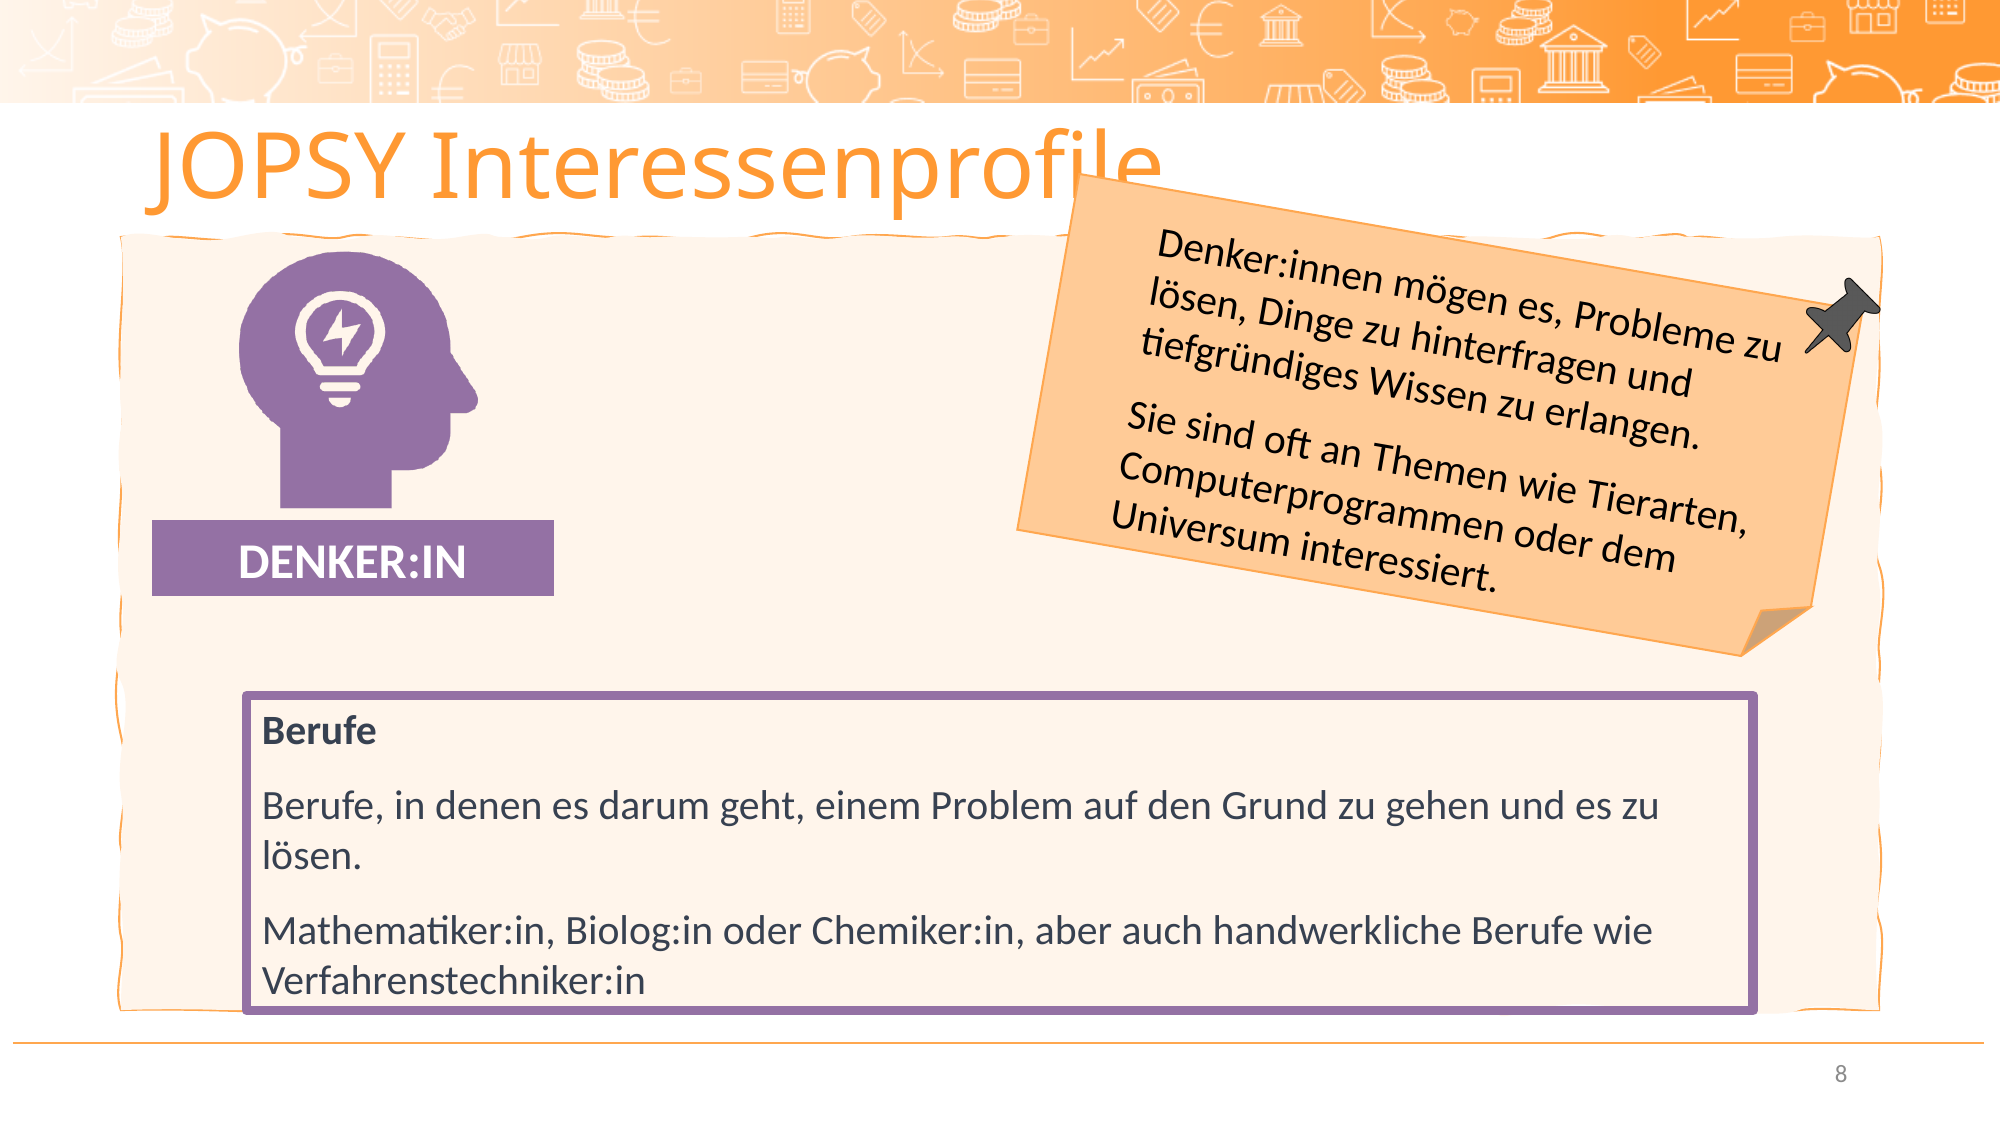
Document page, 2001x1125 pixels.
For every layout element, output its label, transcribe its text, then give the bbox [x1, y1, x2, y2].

picture [1792, 265, 1893, 366]
picture [189, 233, 527, 539]
title JOPSY Interessenprofile [137, 86, 1863, 253]
text_box Denker:innen mögen es, Probleme zu lösen, Dinge zu hinterfragen und tiefgründiges Wissen zu erlangen. Sie sind oft an Themen wie Tierarten, Computerprogrammen oder dem Universum interessiert. [1016, 172, 1854, 658]
text_box [114, 233, 1885, 1014]
text_box [1494, 1011, 1530, 1017]
text_box Berufe Berufe, in denen es darum geht, einem Problem auf den Grund zu gehen und es zu lösen. Mathematiker:in, Biolog:in oder Chemiker:in, aber auch handwerkliche Berufe wie Verfahrenstechniker:in [246, 695, 1753, 1011]
picture [0, 0, 2000, 103]
text_box [1546, 1011, 1640, 1015]
slide_number 8 [1412, 1042, 1863, 1103]
text_box [1351, 1011, 1392, 1015]
text_box DENKER:IN [152, 520, 554, 596]
